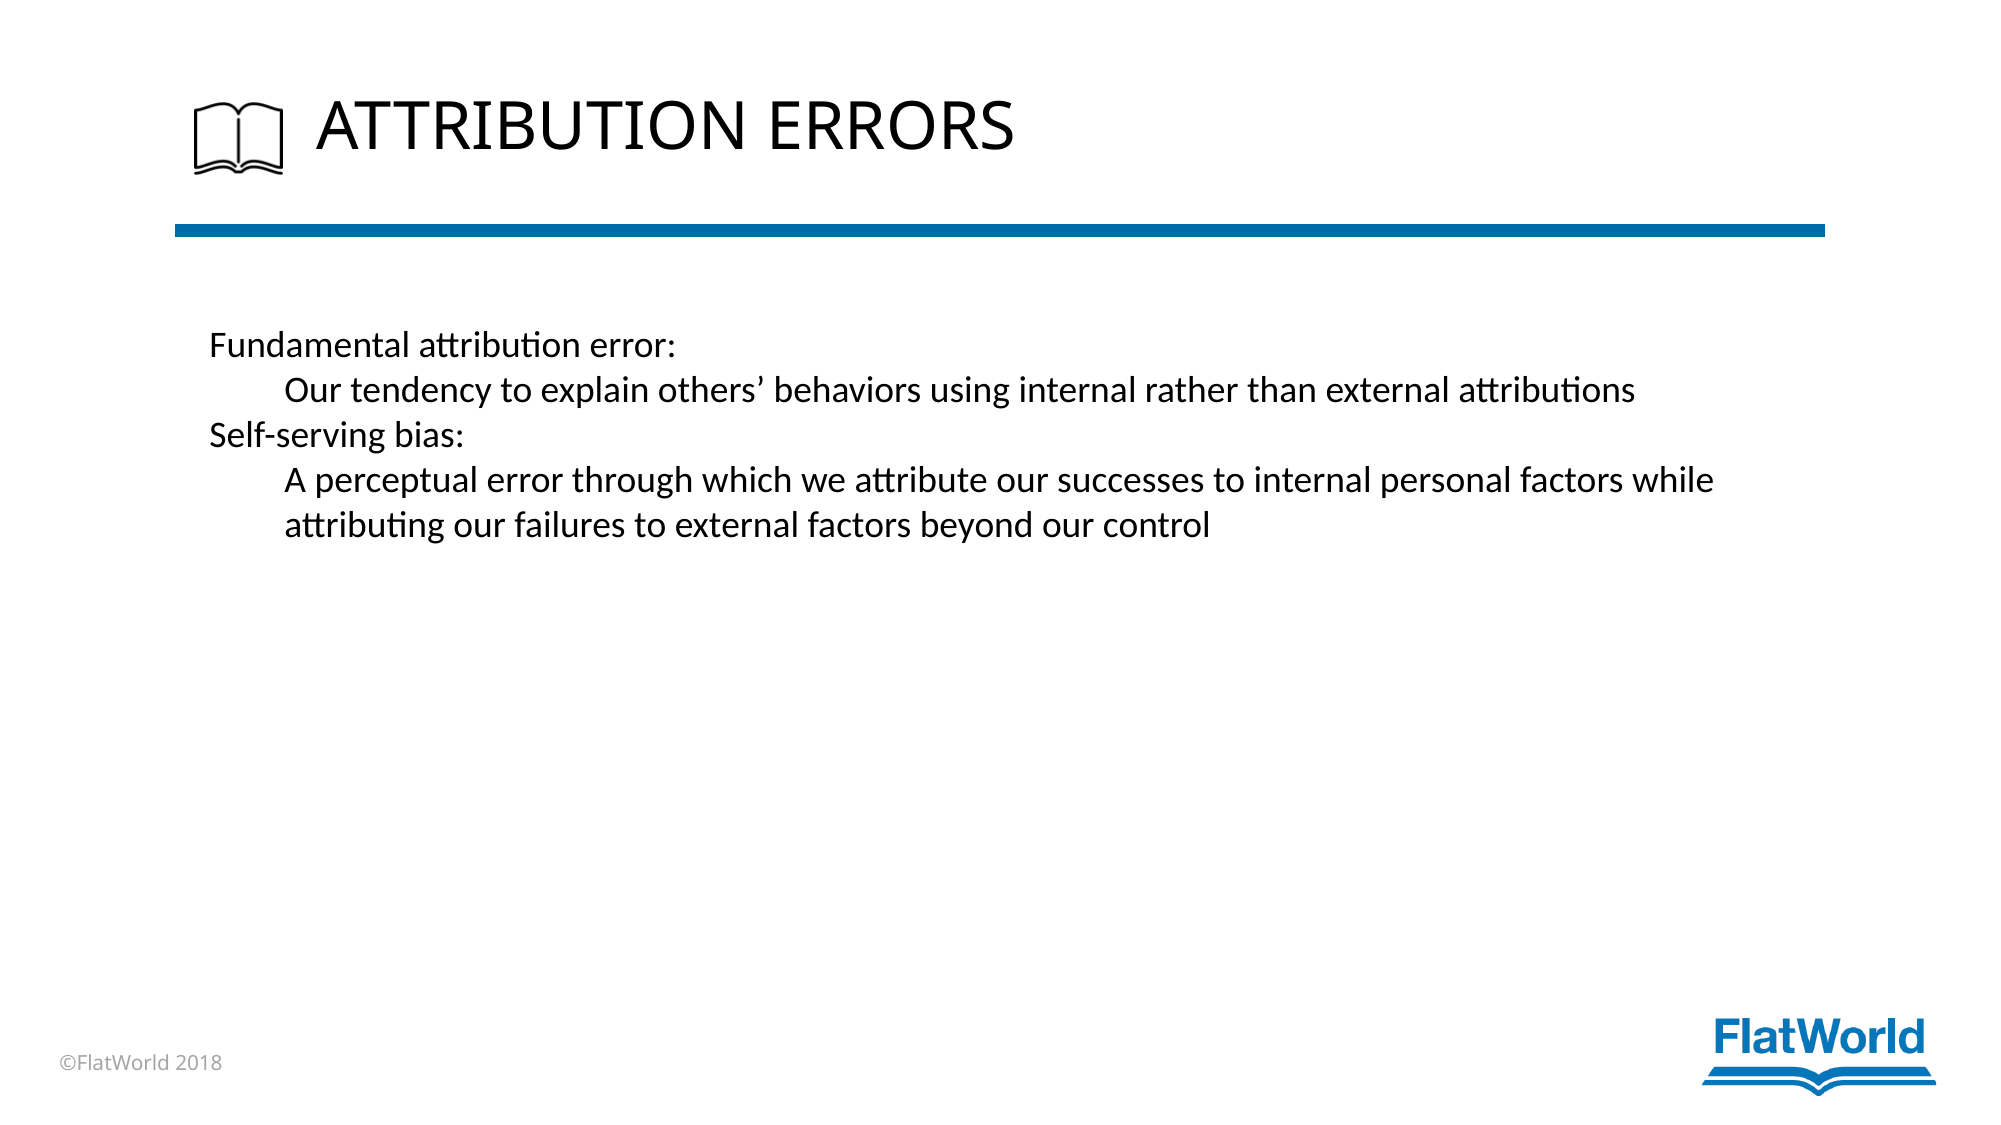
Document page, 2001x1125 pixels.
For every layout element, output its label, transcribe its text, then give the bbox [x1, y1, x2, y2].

subtitle Fundamental attribution error: Our tendency to explain others’ behaviors using internal rather than external attributions Self-serving bias: A perceptual error through which we attribute our successes to internal personal factors while attributing our failures to external factors beyond our control [194, 312, 1825, 878]
title ATTRIBUTION ERRORS [301, 75, 1787, 190]
picture [194, 94, 283, 183]
